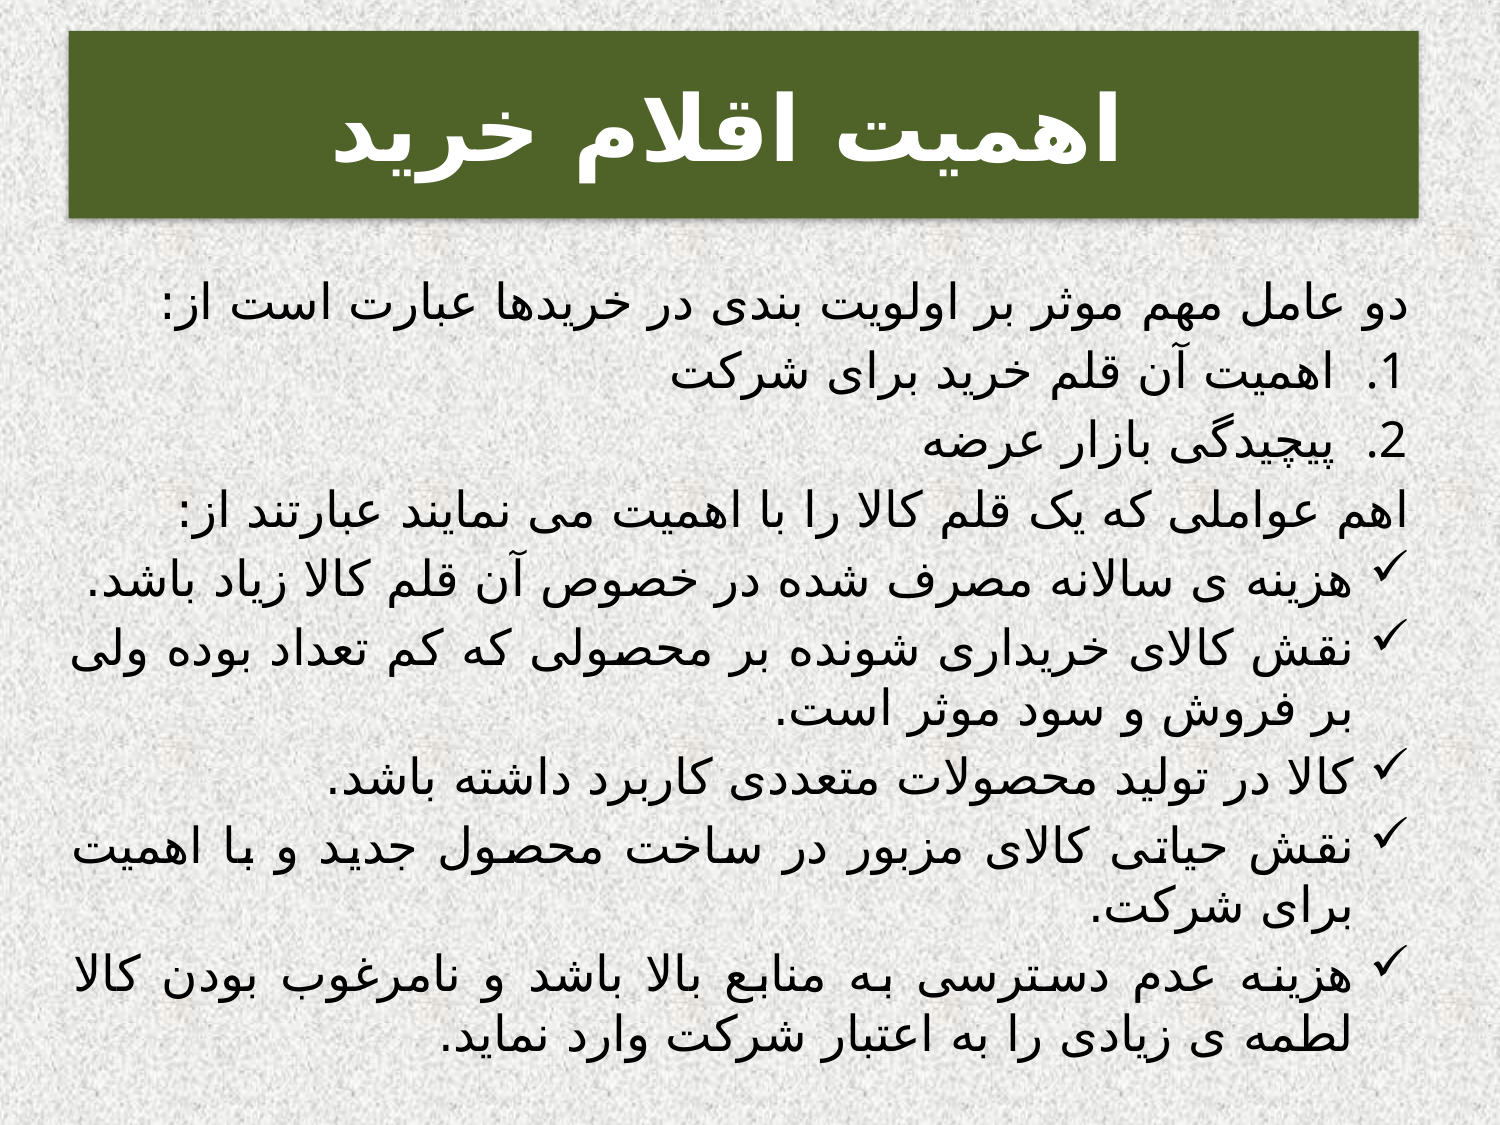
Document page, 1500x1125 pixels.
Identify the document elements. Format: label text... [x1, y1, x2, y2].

picture [0, 0, 1500, 1125]
title اهمیت اقلام خرید [68, 30, 1419, 219]
list دو عامل مهم موثر بر اولویت بندی در خریدها عبارت است از: اهمیت آن قلم خرید برای شرکت پیچیدگی بازار عرضه اهم عواملی که یک قلم کالا را با اهمیت می نمایند عبارتند از: هزینه ی سالانه مصرف شده در خصوص آن قلم کالا زیاد باشد. نقش کالای خریداری شونده بر محصولی که کم تعداد بوده ولی بر فروش و سود موثر است. کالا در تولید محصولات متعددی کاربرد داشته باشد. نقش حیاتی کالای مزبور در ساخت محصول جدید و با اهمیت برای شرکت. هزینه عدم دسترسی به منابع بالا باشد و نامرغوب بودن کالا لطمه ی زیادی را به اعتبار شرکت وارد نماید. [53, 262, 1425, 1071]
